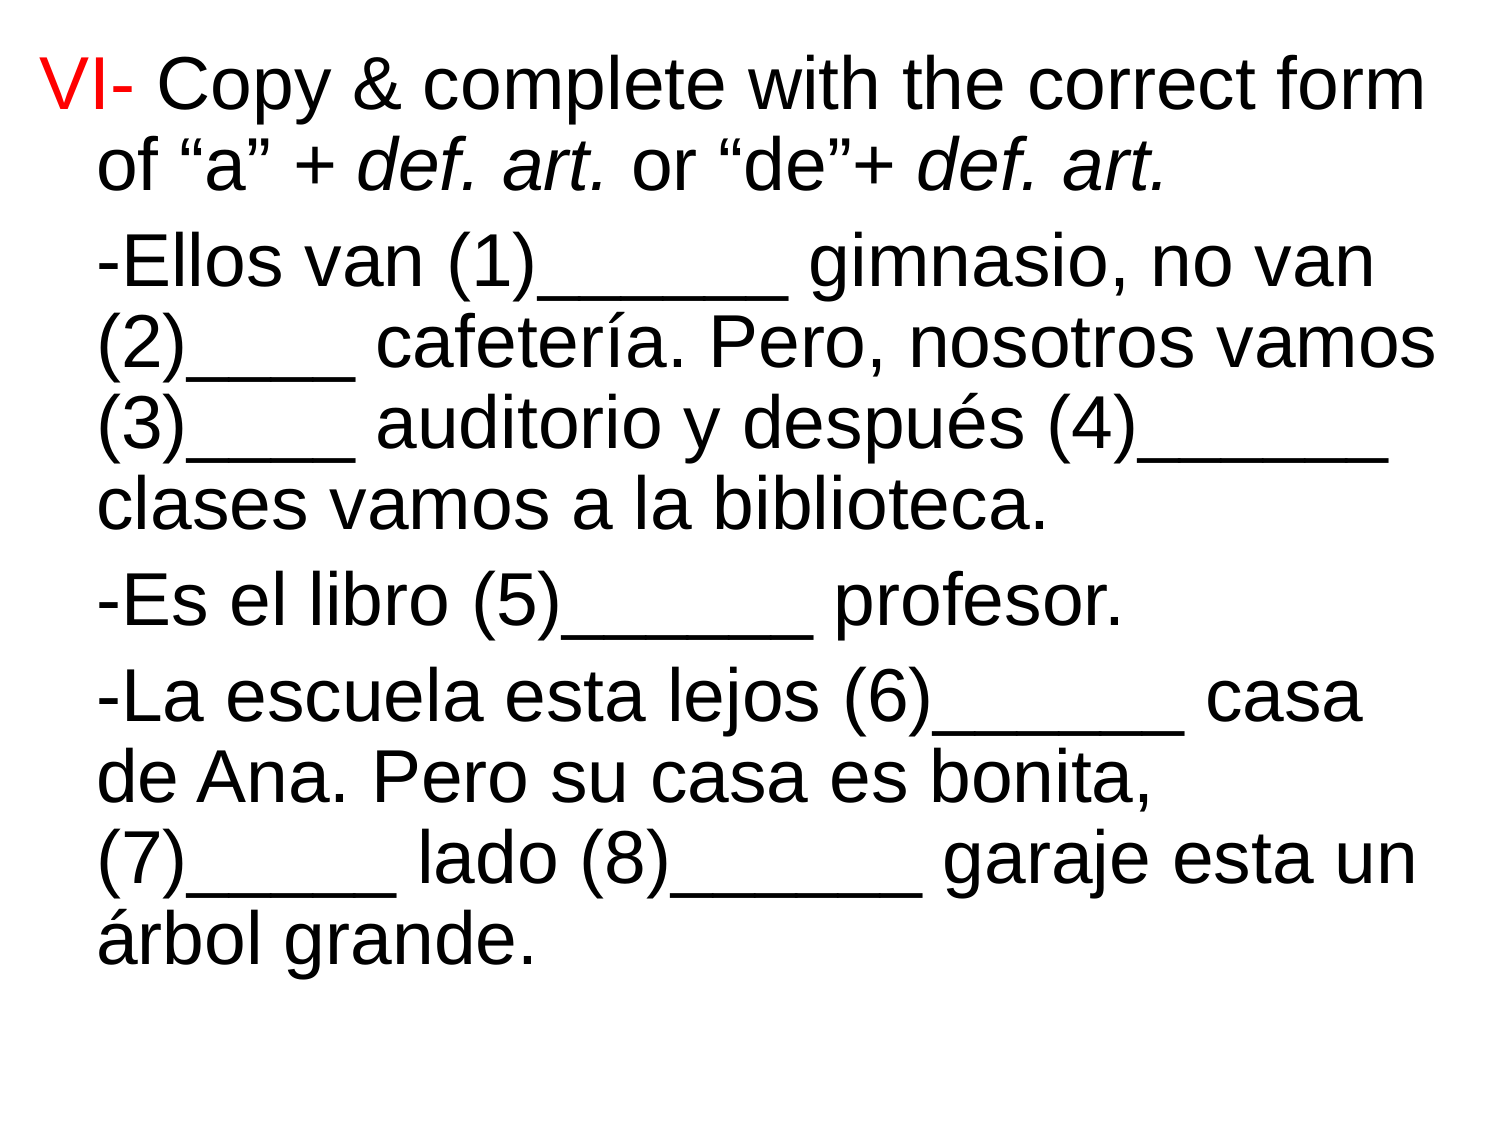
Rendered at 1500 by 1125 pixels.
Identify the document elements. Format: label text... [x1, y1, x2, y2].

list VI- Copy & complete with the correct form of “a” + def. art. or “de”+ def. art. -Ellos van (1)______ gimnasio, no van (2)____ cafetería. Pero, nosotros vamos (3)____ auditorio y después (4)______ clases vamos a la biblioteca. -Es el libro (5)______ profesor. -La escuela esta lejos (6)______ casa de Ana. Pero su casa es bonita, (7)_____ lado (8)______ garaje esta un árbol grande. [24, 37, 1463, 1038]
